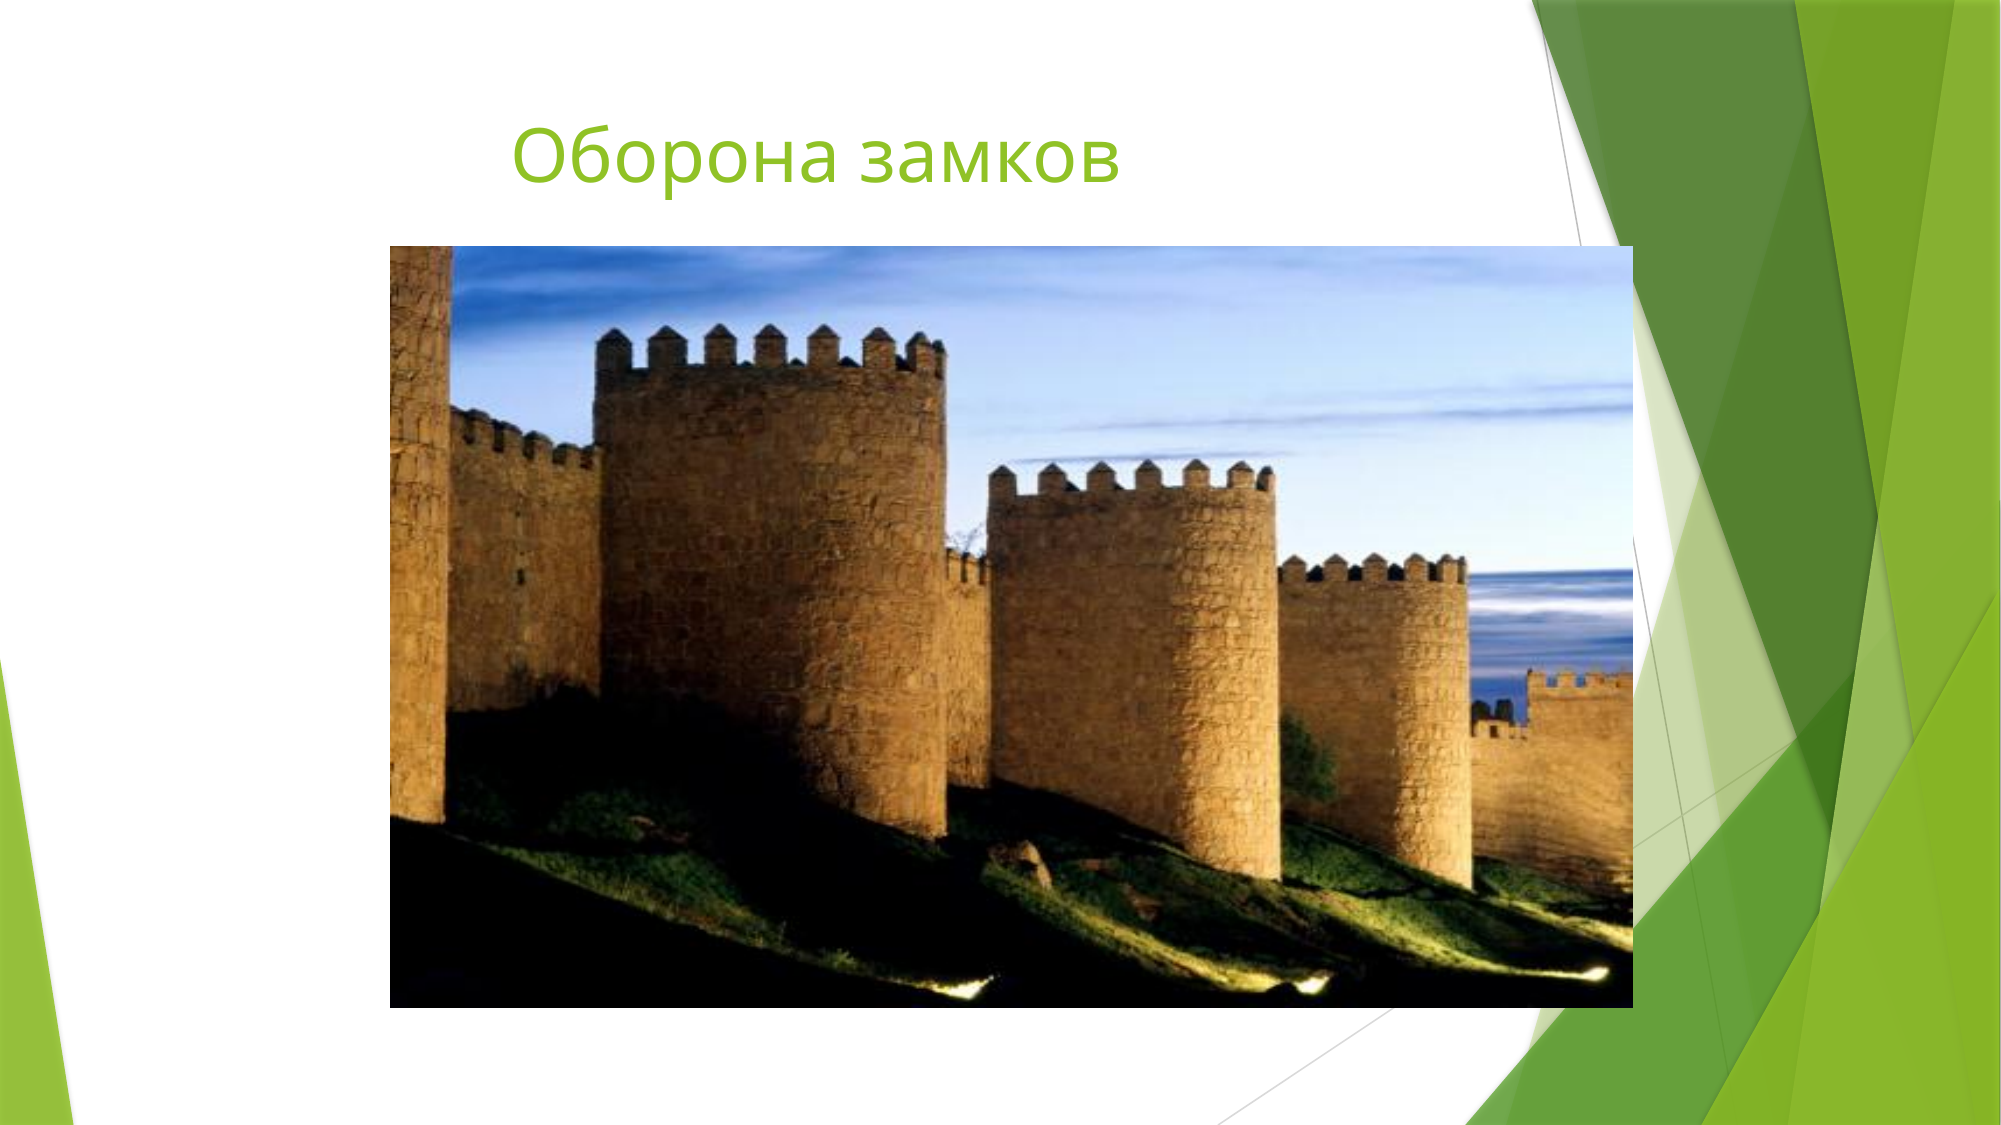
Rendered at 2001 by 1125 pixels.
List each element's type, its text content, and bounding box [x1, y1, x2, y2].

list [390, 245, 1634, 1009]
title Оборона замков [111, 99, 1522, 317]
